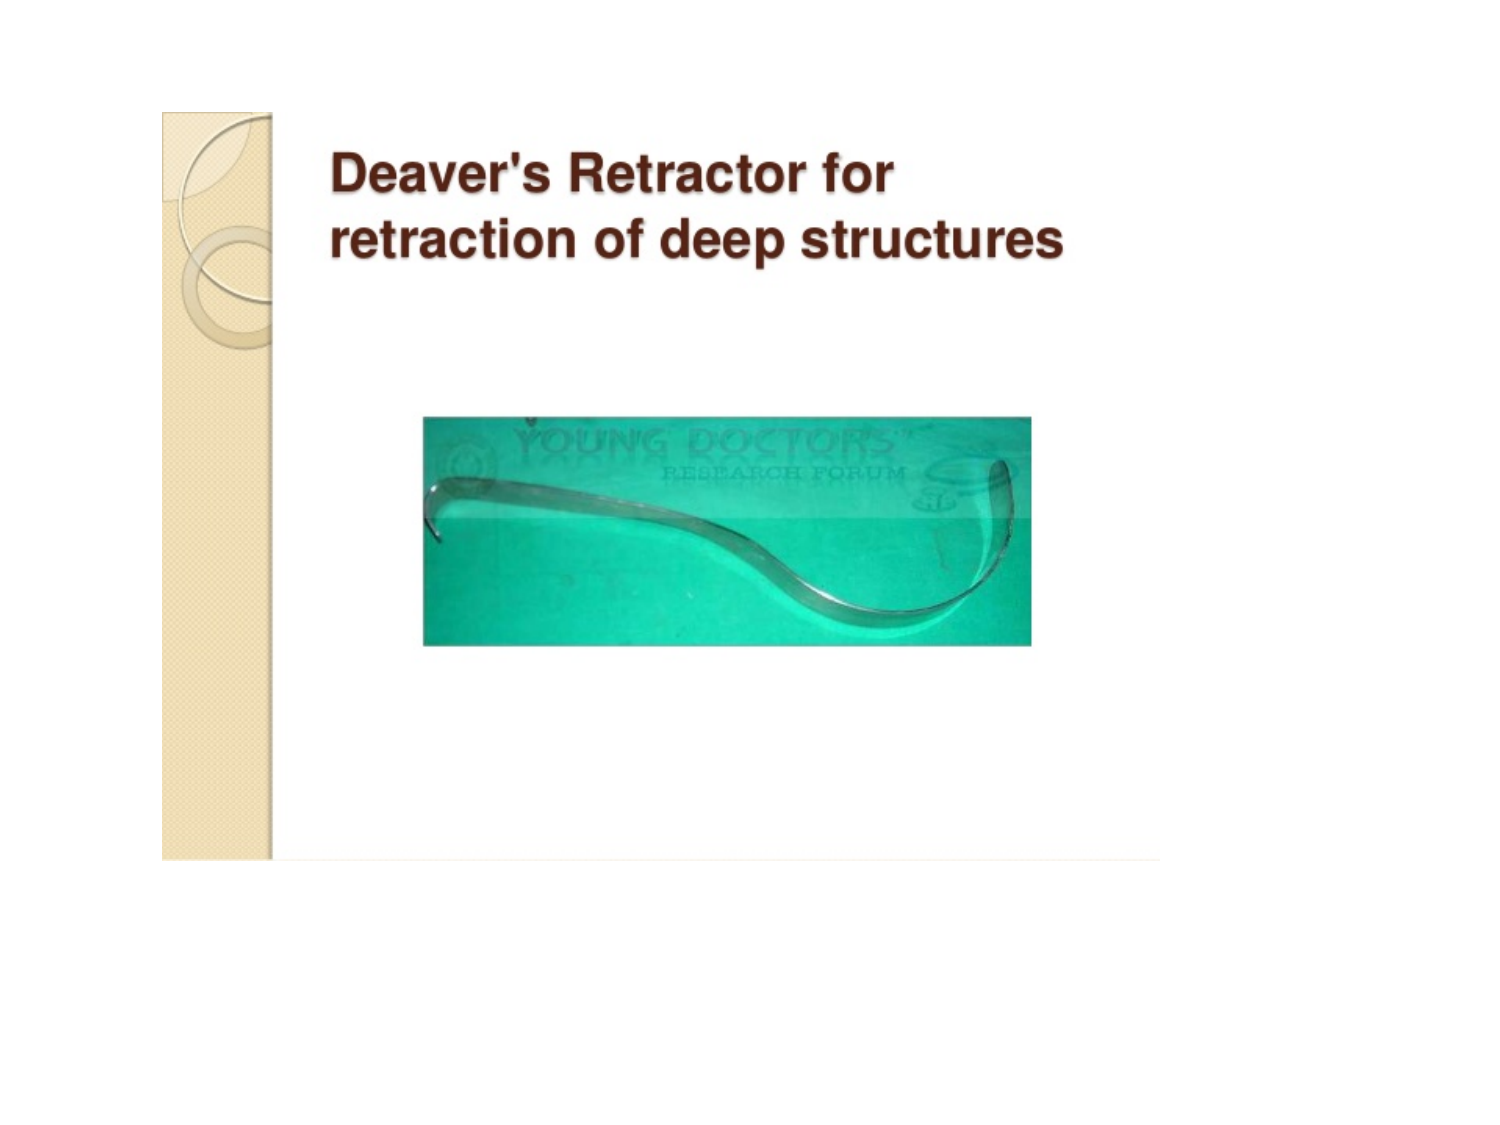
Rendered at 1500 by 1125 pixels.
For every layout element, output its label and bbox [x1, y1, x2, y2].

picture [162, 112, 1160, 862]
